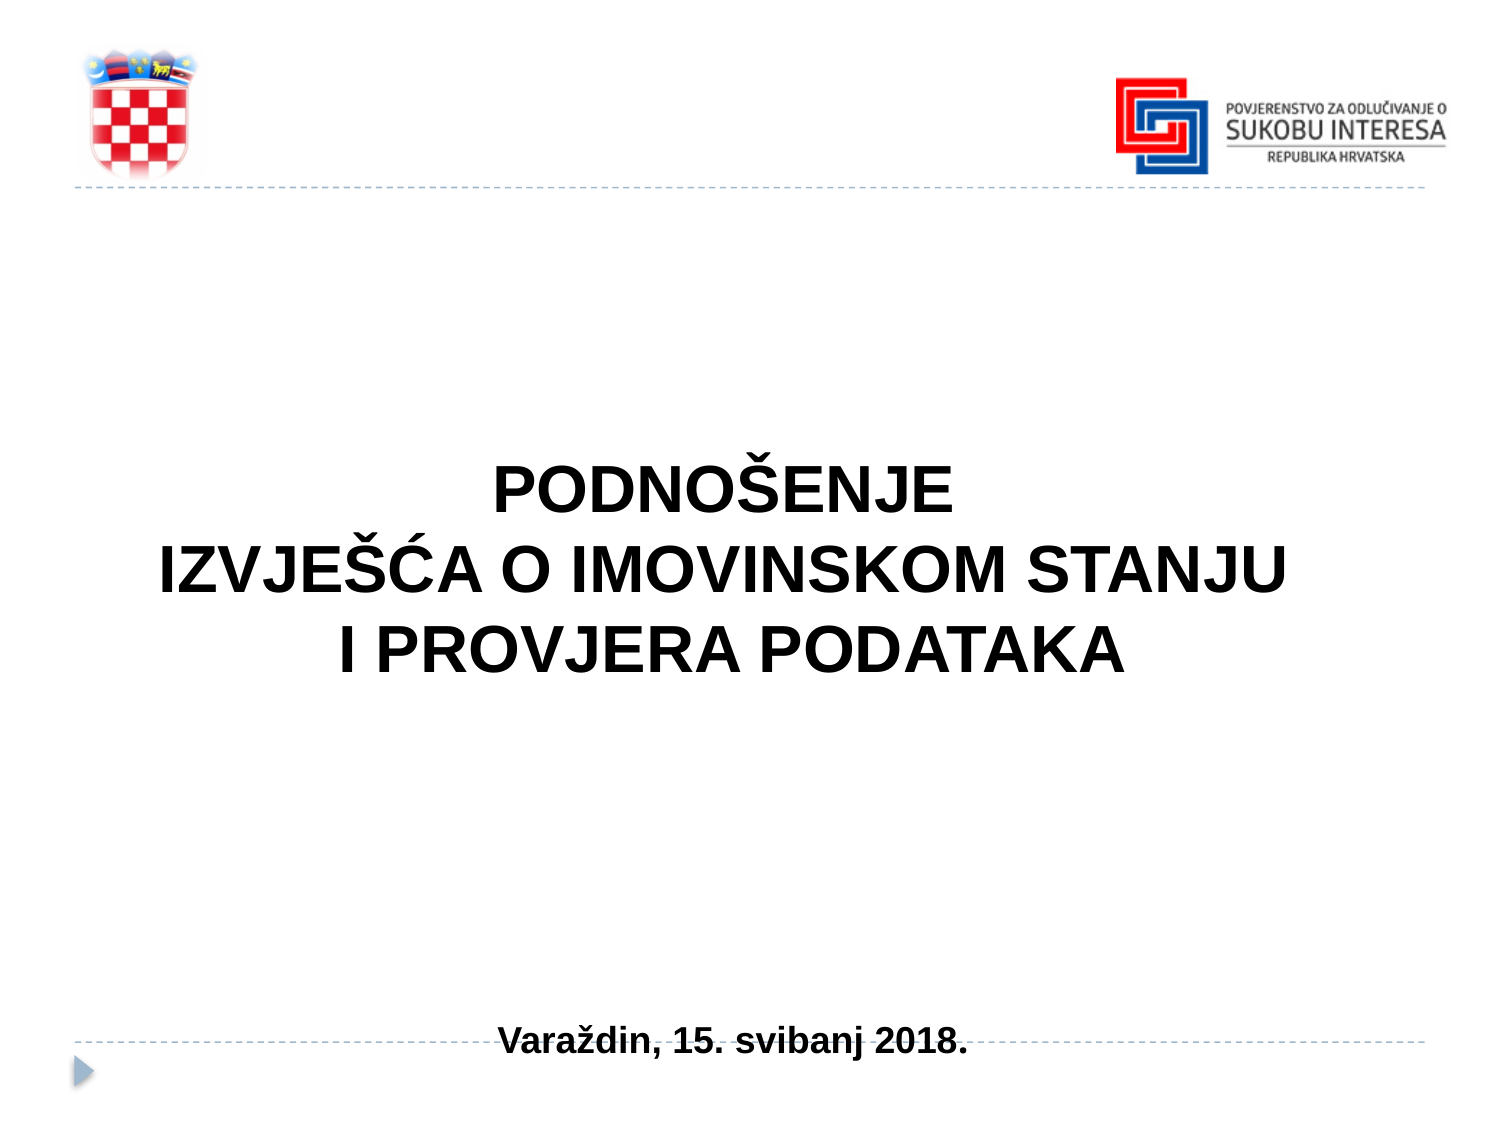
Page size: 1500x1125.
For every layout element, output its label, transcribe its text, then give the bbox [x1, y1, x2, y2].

picture [1115, 66, 1451, 185]
text_box PODNOŠENJE IZVJEŠĆA O IMOVINSKOM STANJU I PROVJERA PODATAKA Varaždin, 15. svibanj 2018. [76, 278, 1390, 1124]
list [75, 42, 208, 185]
title [149, 30, 1500, 194]
